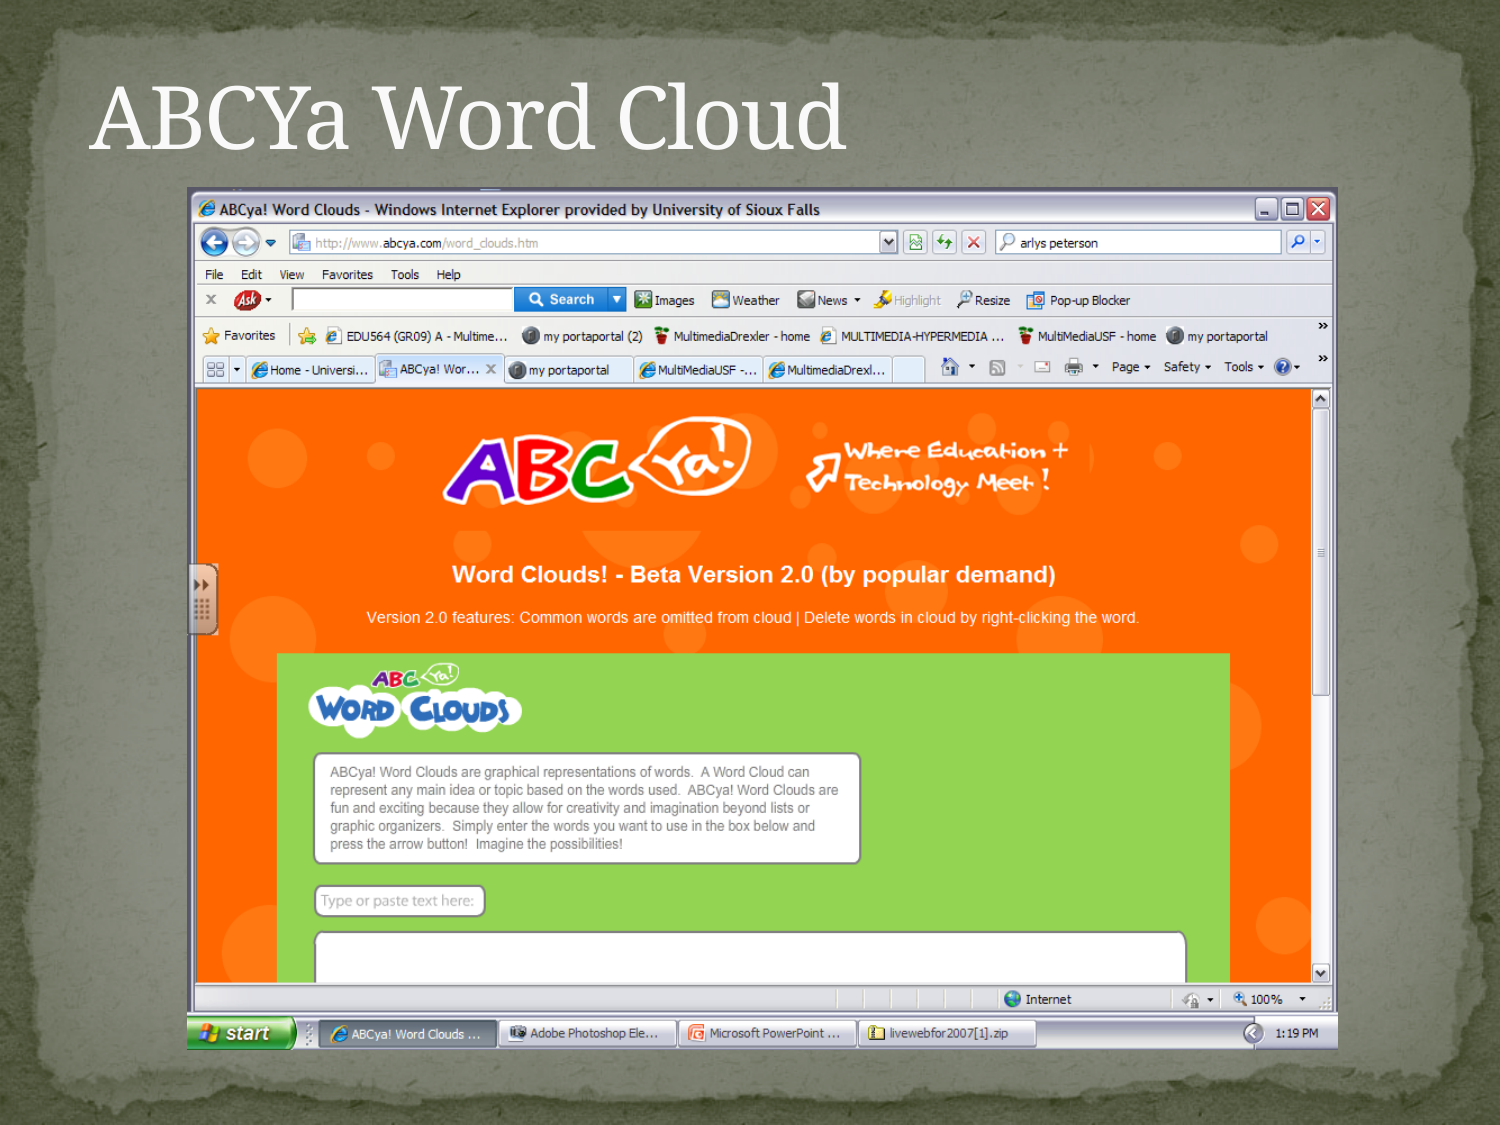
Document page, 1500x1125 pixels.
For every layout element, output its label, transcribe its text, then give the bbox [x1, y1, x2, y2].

picture [187, 187, 1338, 1050]
title ABCYa Word Cloud [74, 24, 1425, 175]
